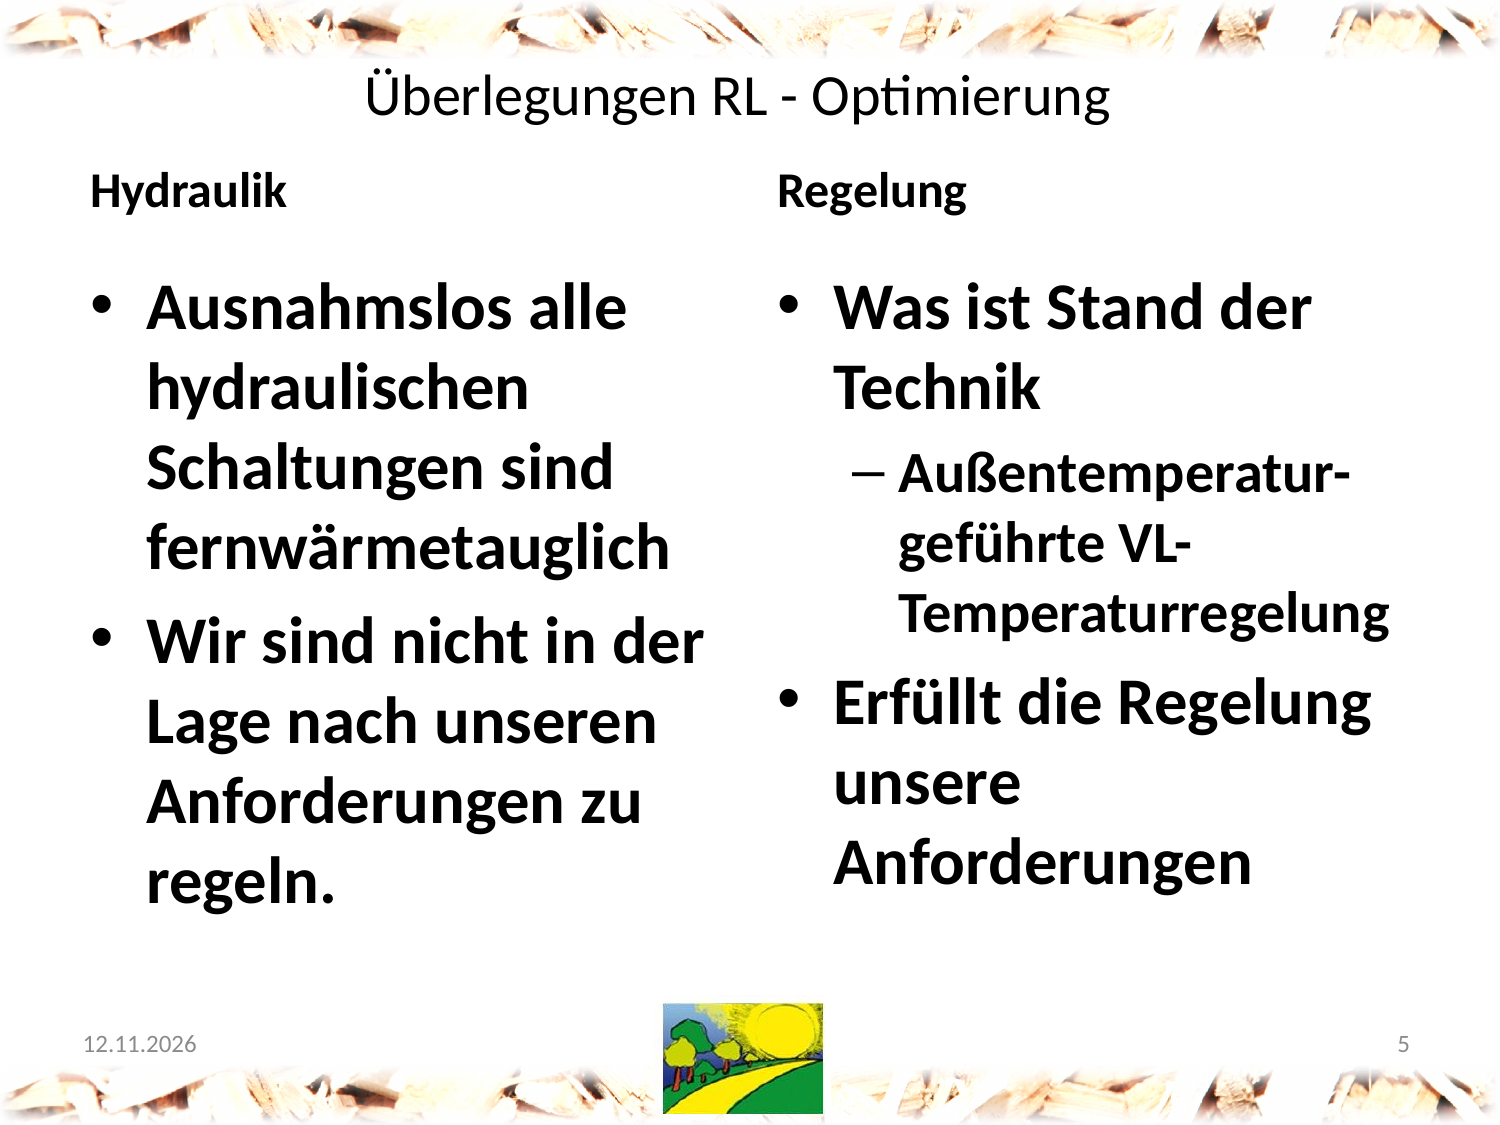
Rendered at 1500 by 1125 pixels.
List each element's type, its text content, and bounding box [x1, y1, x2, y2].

list Hydraulik [75, 120, 738, 226]
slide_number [26, 23, 1476, 36]
picture [31, 995, 1466, 1114]
list Regelung [761, 120, 1425, 225]
title Überlegungen RL - Optimierung [99, 39, 1377, 146]
list Ausnahmslos alle hydraulischen Schaltungen sind fernwärmetauglich Wir sind nicht in der Lage nach unseren Anforderungen zu regeln. [75, 255, 738, 965]
list Was ist Stand der Technik Außentemperatur-geführte VL-Temperaturregelung Erfüllt die Regelung unsere Anforderungen [761, 255, 1425, 988]
slide_number 5 [1074, 1012, 1425, 1073]
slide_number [67, 1012, 418, 1073]
